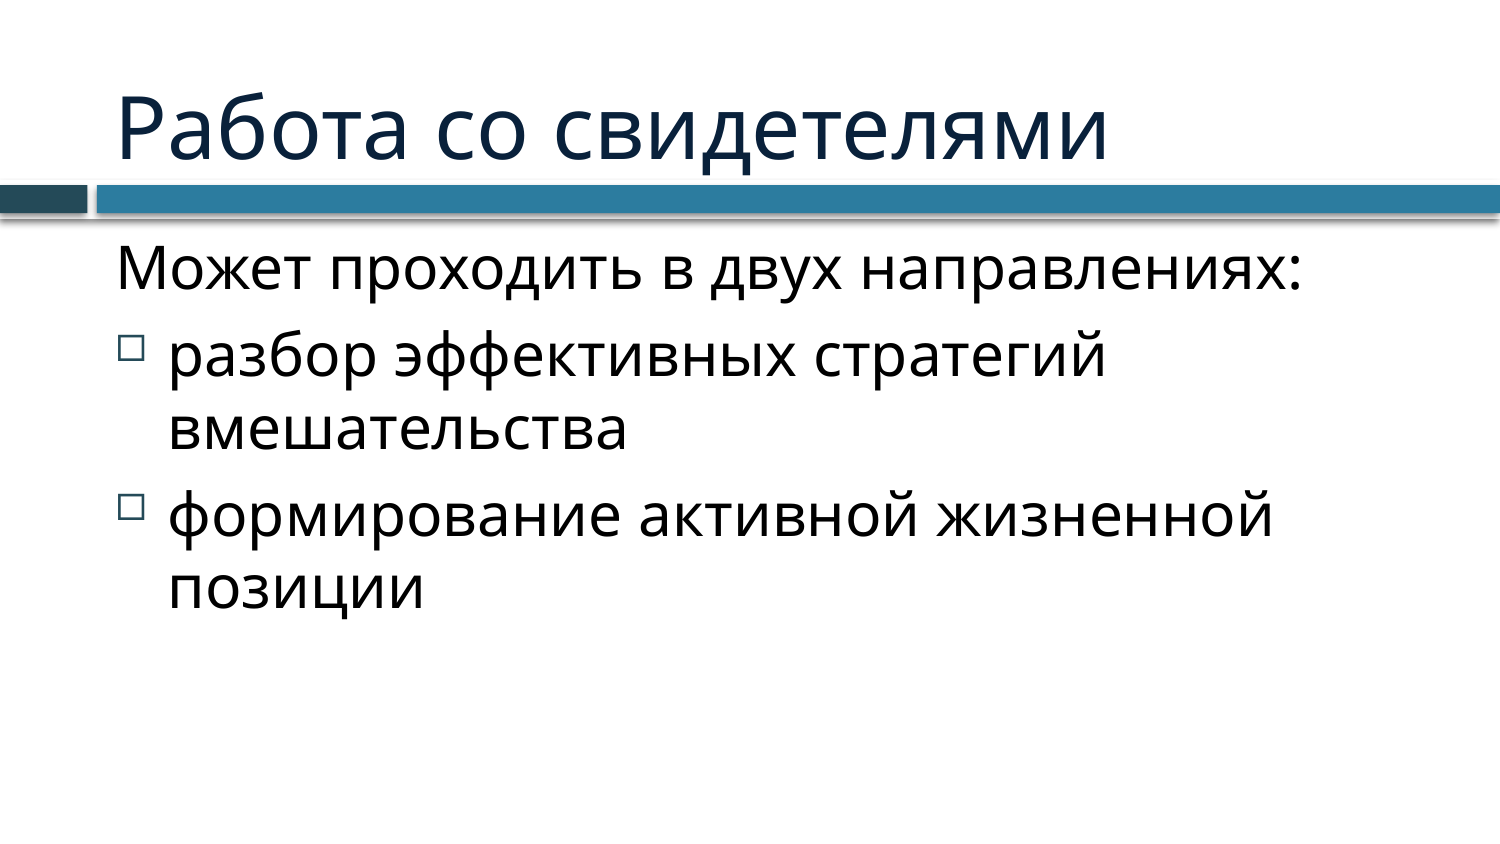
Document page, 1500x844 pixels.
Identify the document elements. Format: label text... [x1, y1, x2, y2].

title Работа со свидетелями [99, 19, 1438, 185]
list Может проходить в двух направлениях: разбор эффективных стратегий вмешательства формирование активной жизненной позиции [100, 221, 1438, 754]
